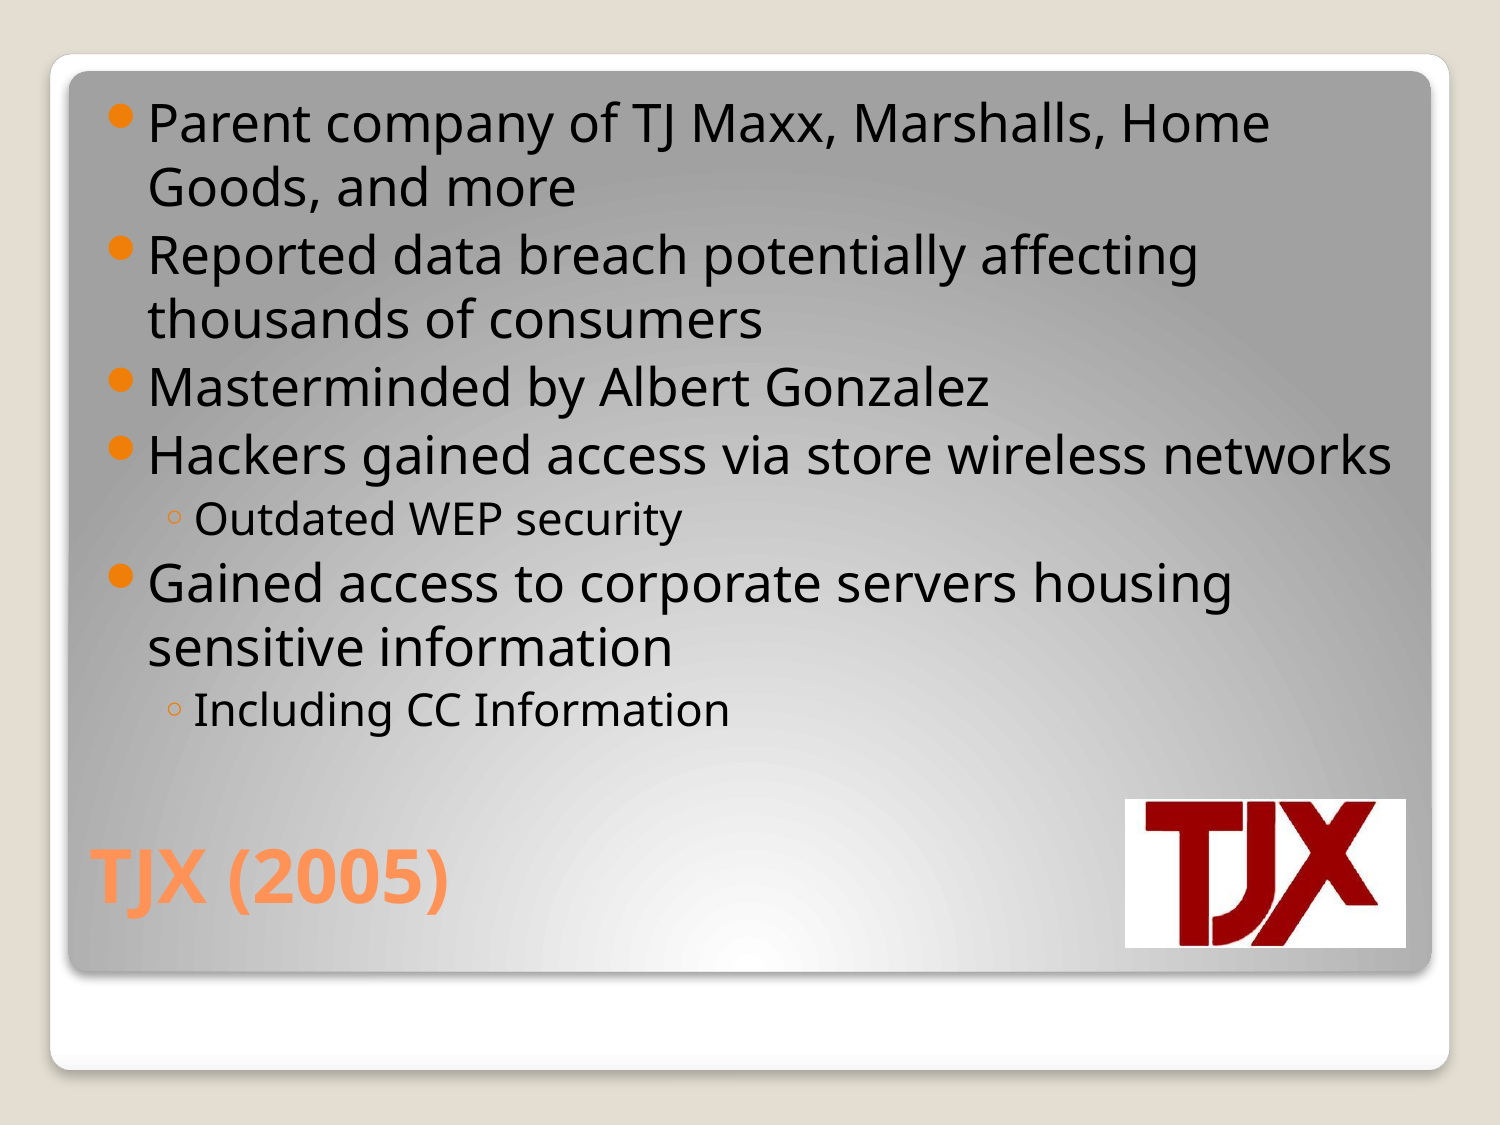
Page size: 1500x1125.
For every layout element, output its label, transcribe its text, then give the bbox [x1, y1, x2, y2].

list Parent company of TJ Maxx, Marshalls, Home Goods, and more Reported data breach potentially affecting thousands of consumers Masterminded by Albert Gonzalez Hackers gained access via store wireless networks Outdated WEP security Gained access to corporate servers housing sensitive information Including CC Information [75, 75, 1418, 762]
picture [1124, 799, 1406, 948]
title TJX (2005) [75, 787, 1418, 960]
